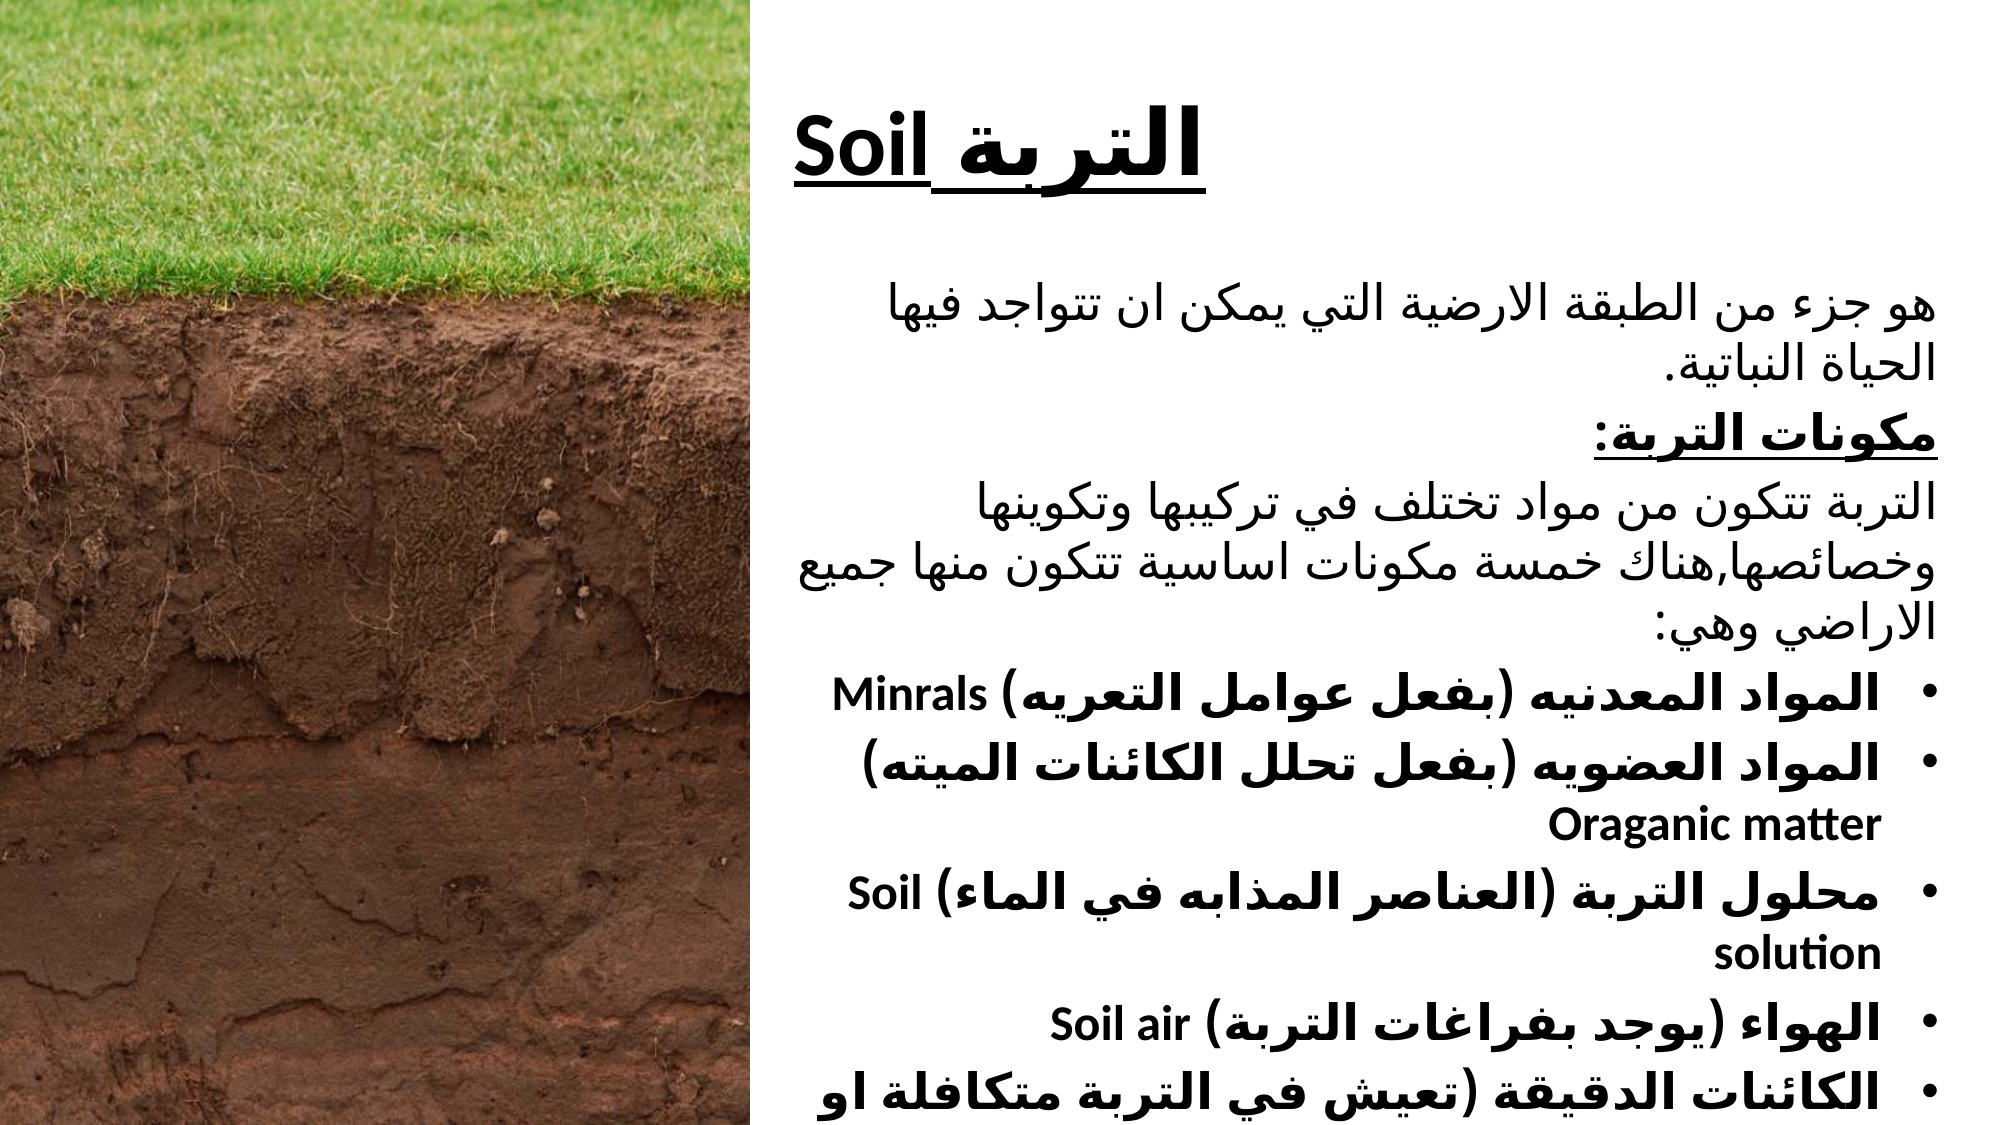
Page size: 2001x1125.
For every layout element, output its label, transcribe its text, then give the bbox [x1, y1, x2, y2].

list هو جزء من الطبقة الارضية التي يمكن ان تتواجد فيها الحياة النباتية. مكونات التربة: التربة تتكون من مواد تختلف في تركيبها وتكوينها وخصائصها,هناك خمسة مكونات اساسية تتكون منها جميع الاراضي وهي: المواد المعدنيه (بفعل عوامل التعريه) Minrals المواد العضويه (بفعل تحلل الكائنات الميته) Oraganic matter محلول التربة (العناصر المذابه في الماء) Soil solution الهواء (يوجد بفراغات التربة) Soil air الكائنات الدقيقة (تعيش في التربة متكافلة او متطفل او مترممة) Microorganisms [772, 262, 1954, 1005]
title التربة Soil [754, 45, 1900, 233]
picture [0, 0, 751, 1125]
